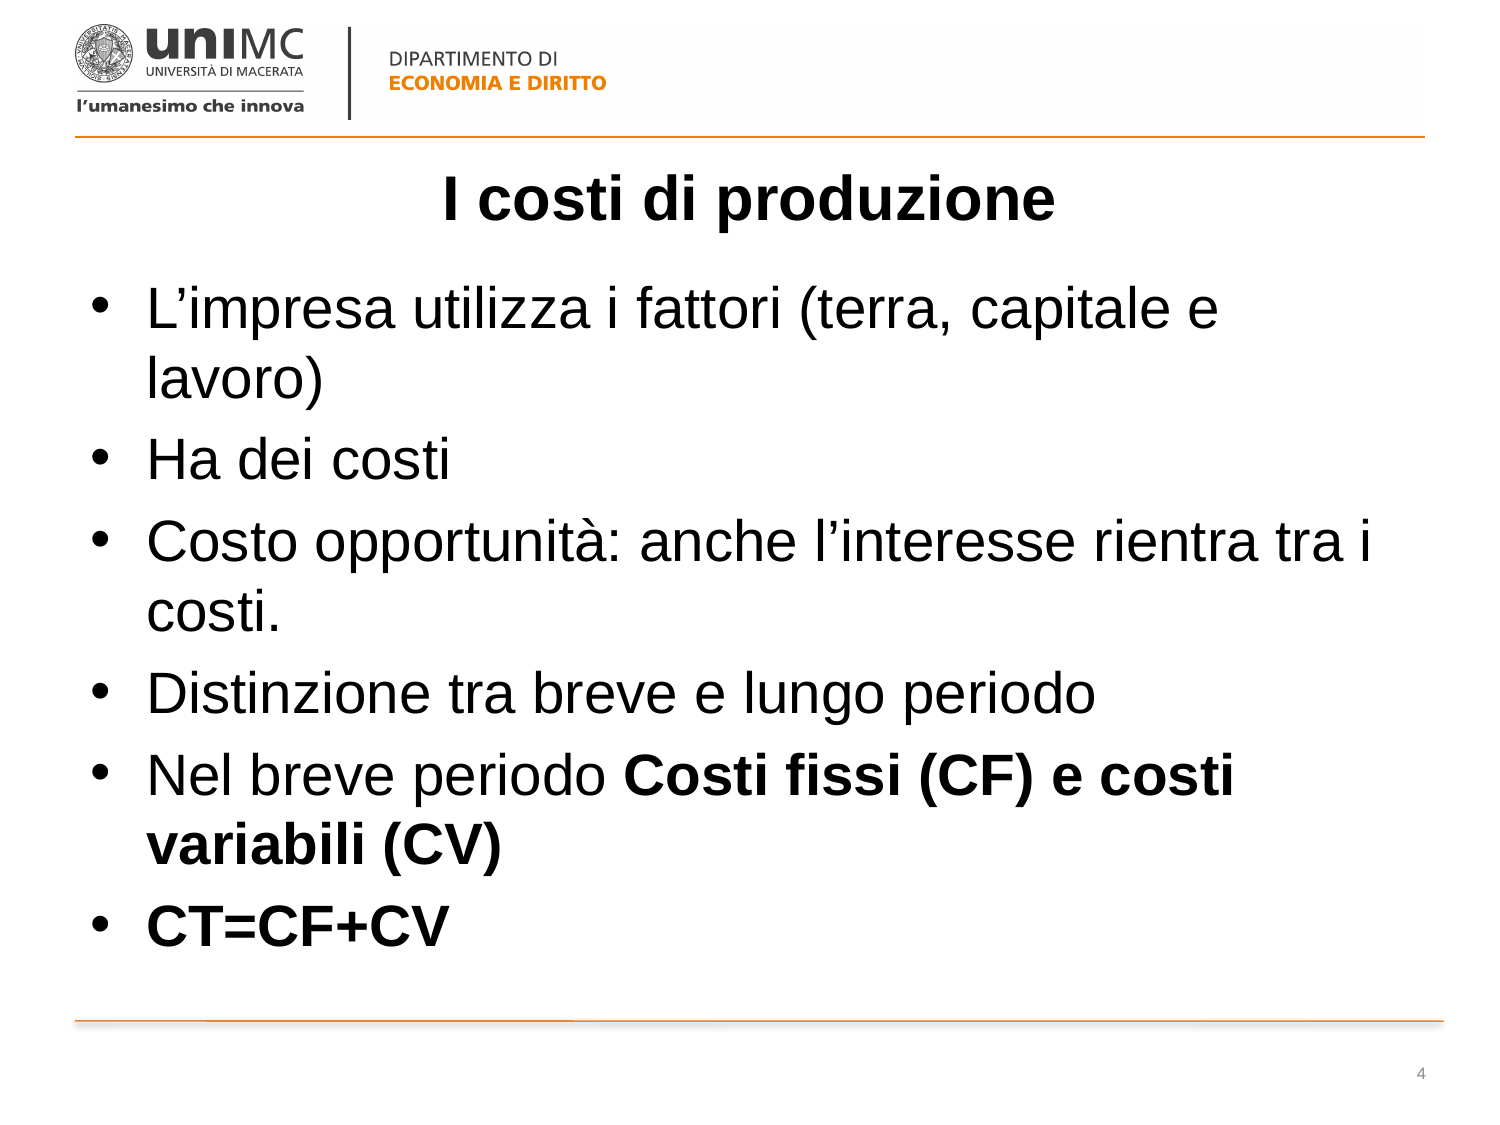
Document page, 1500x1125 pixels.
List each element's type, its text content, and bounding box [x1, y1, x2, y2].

picture [75, 24, 1425, 138]
slide_number 4 [1091, 1042, 1442, 1103]
title I costi di produzione [75, 149, 1425, 241]
list L’impresa utilizza i fattori (terra, capitale e lavoro) Ha dei costi Costo opportunità: anche l’interesse rientra tra i costi. Distinzione tra breve e lungo periodo Nel breve periodo Costi fissi (CF) e costi variabili (CV) CT=CF+CV [75, 262, 1425, 1005]
